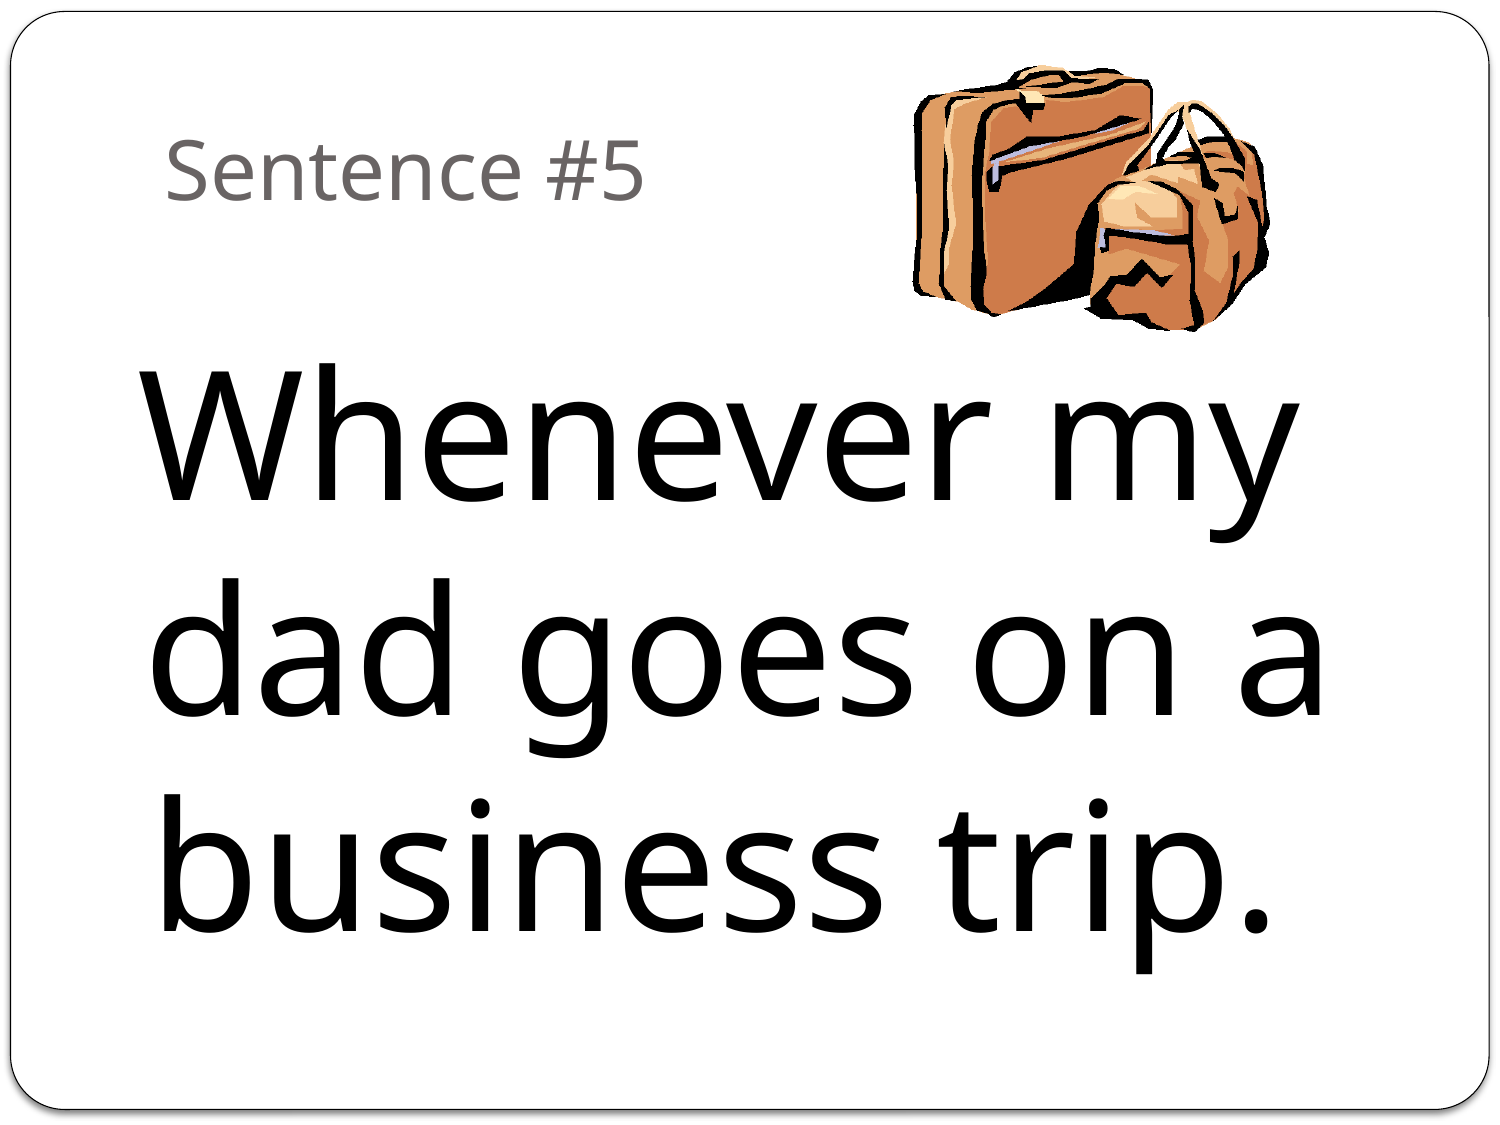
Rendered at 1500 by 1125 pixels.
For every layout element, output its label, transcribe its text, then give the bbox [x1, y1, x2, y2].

list Whenever my dad goes on a business trip. [75, 312, 1363, 988]
title Sentence #5 [150, 45, 1425, 233]
picture [912, 62, 1272, 334]
